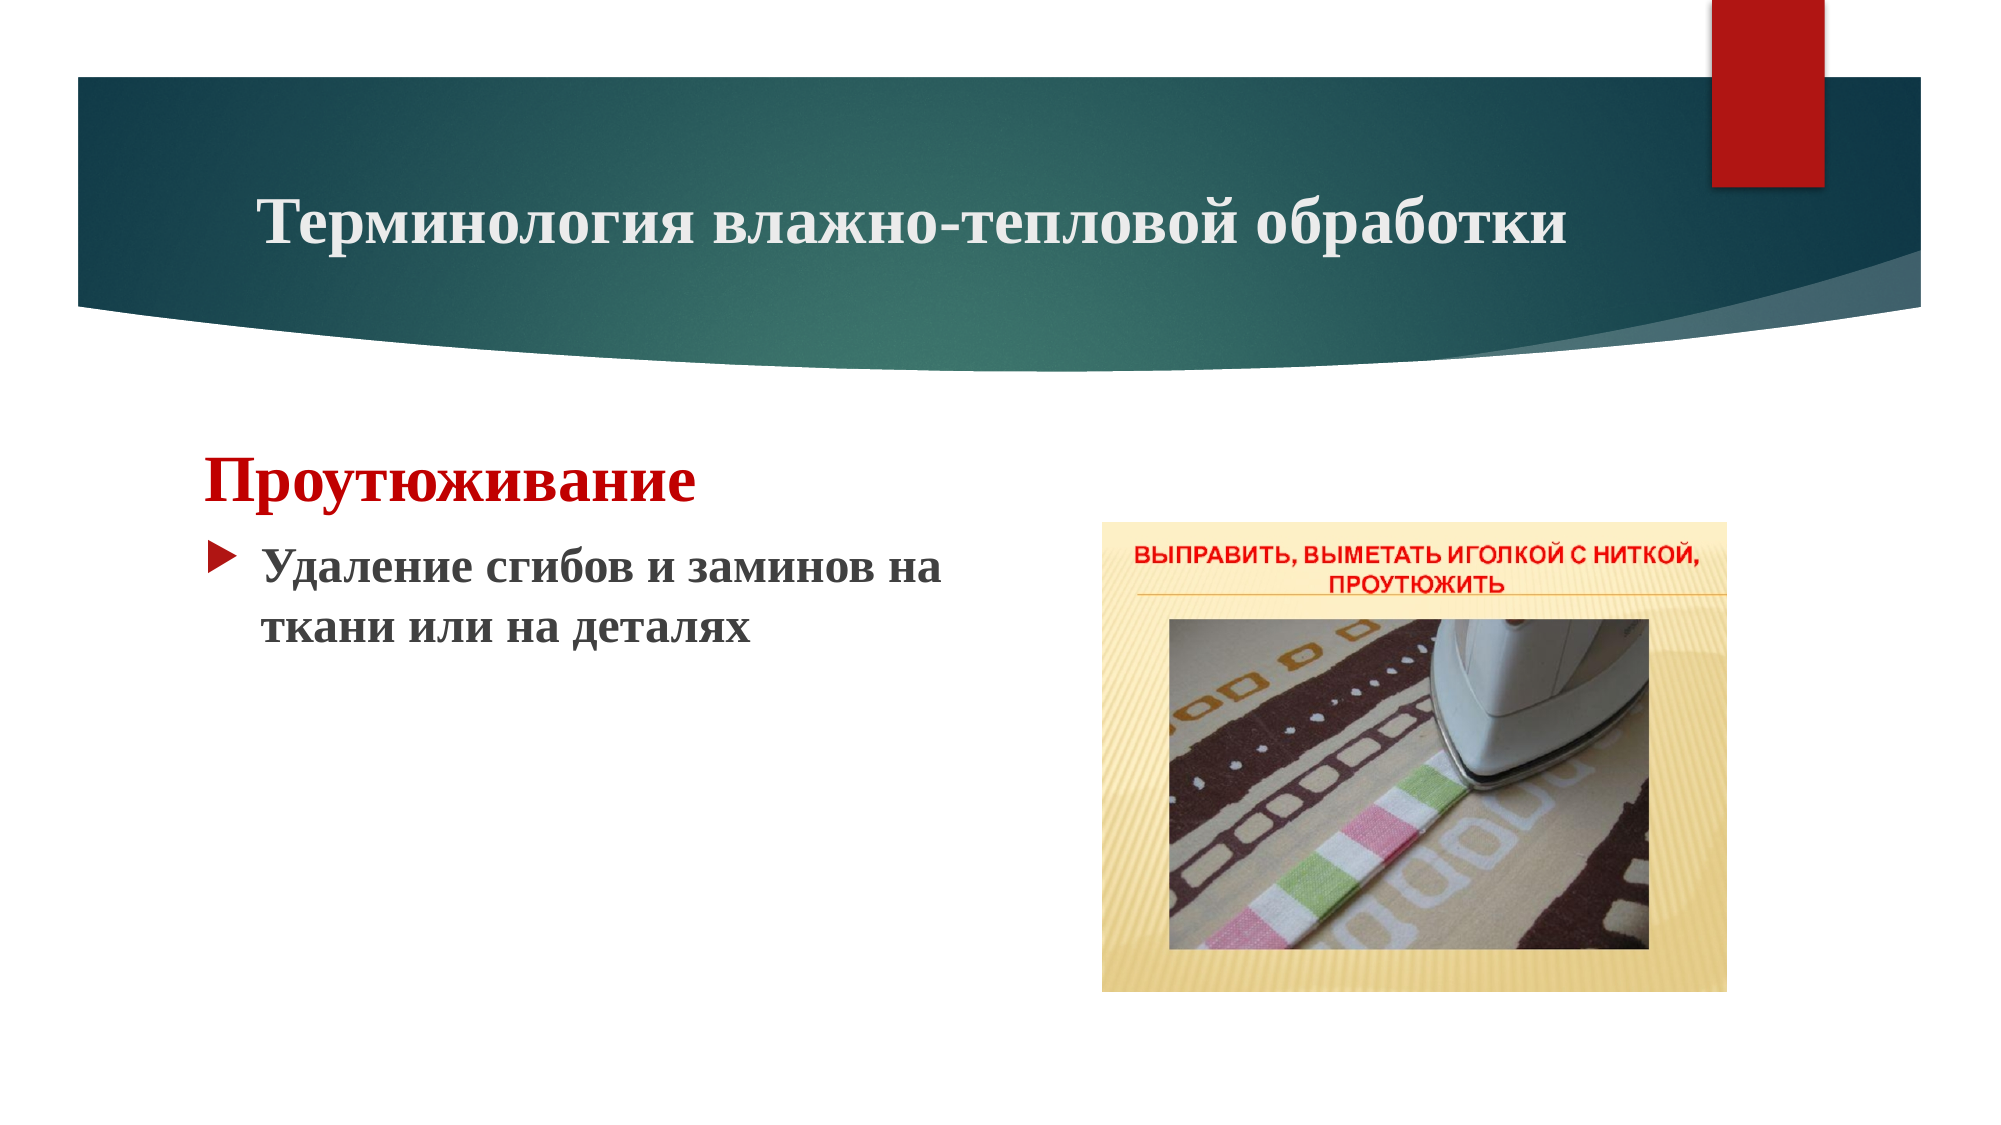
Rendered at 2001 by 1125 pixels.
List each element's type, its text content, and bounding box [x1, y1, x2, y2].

title Терминология влажно-тепловой обработки [189, 158, 1638, 275]
list Удаление сгибов и заминов на ткани или на деталях [189, 524, 982, 992]
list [1101, 522, 1727, 992]
list Проутюживание [189, 427, 982, 522]
